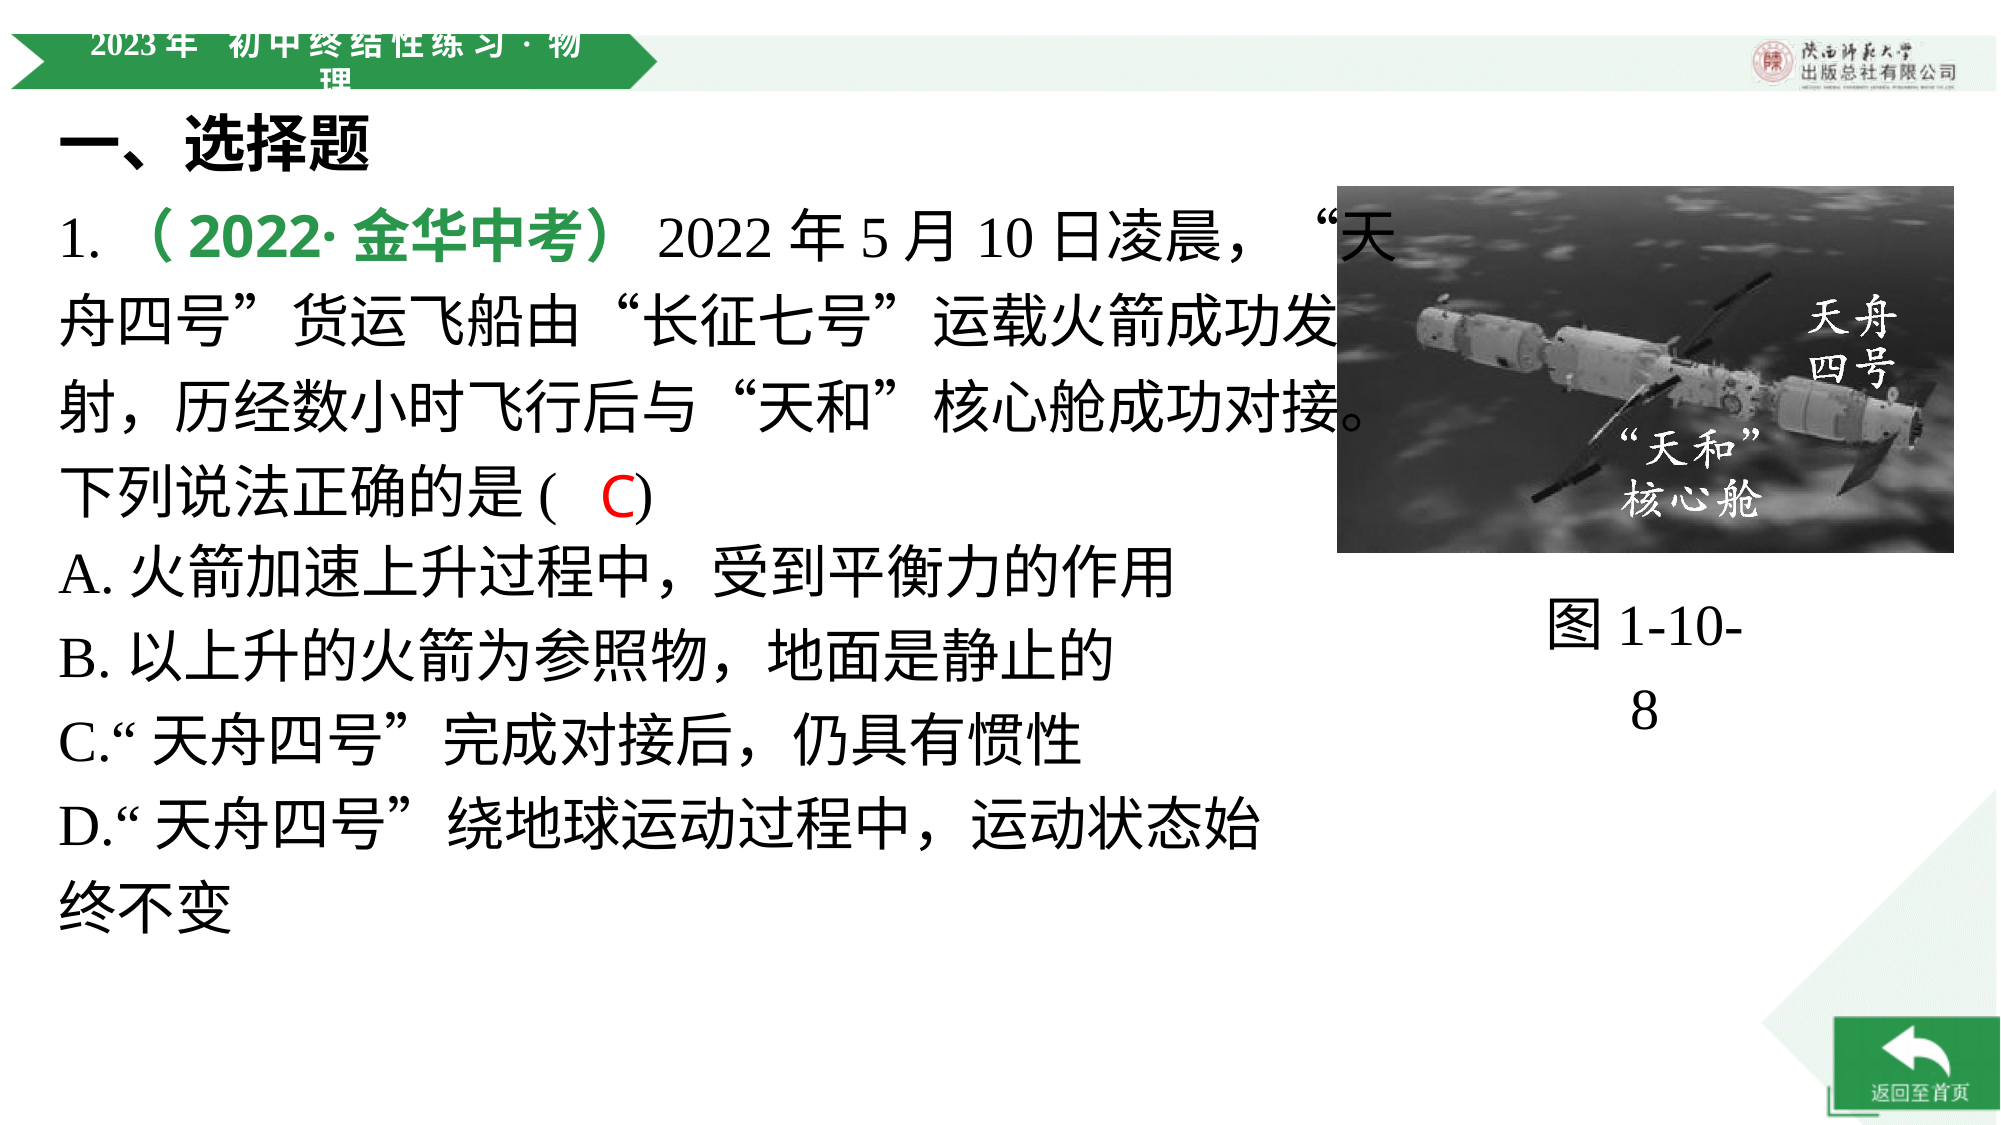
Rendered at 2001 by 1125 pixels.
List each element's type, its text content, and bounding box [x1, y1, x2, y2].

picture [0, 0, 2001, 1125]
text_box 图1-10-8 [1531, 573, 1759, 652]
text_box A.火箭加速上升过程中，受到平衡力的作用 B.以上升的火箭为参照物，地面是静止的 C.“天舟四号”完成对接后，仍具有惯性 D.“天舟四号”绕地球运动过程中，运动状态始终不变 [58, 521, 1302, 942]
text_box C [591, 443, 645, 521]
text_box 1.（2022·金华中考）2022年5月10日凌晨，“天 舟四号”货运飞船由“长征七号”运载火箭成功发 射，历经数小时飞行后与“天和”核心舱成功对接。 下列说法正确的是( ) [58, 183, 1302, 513]
text_box 一、选择题 [58, 88, 1941, 260]
